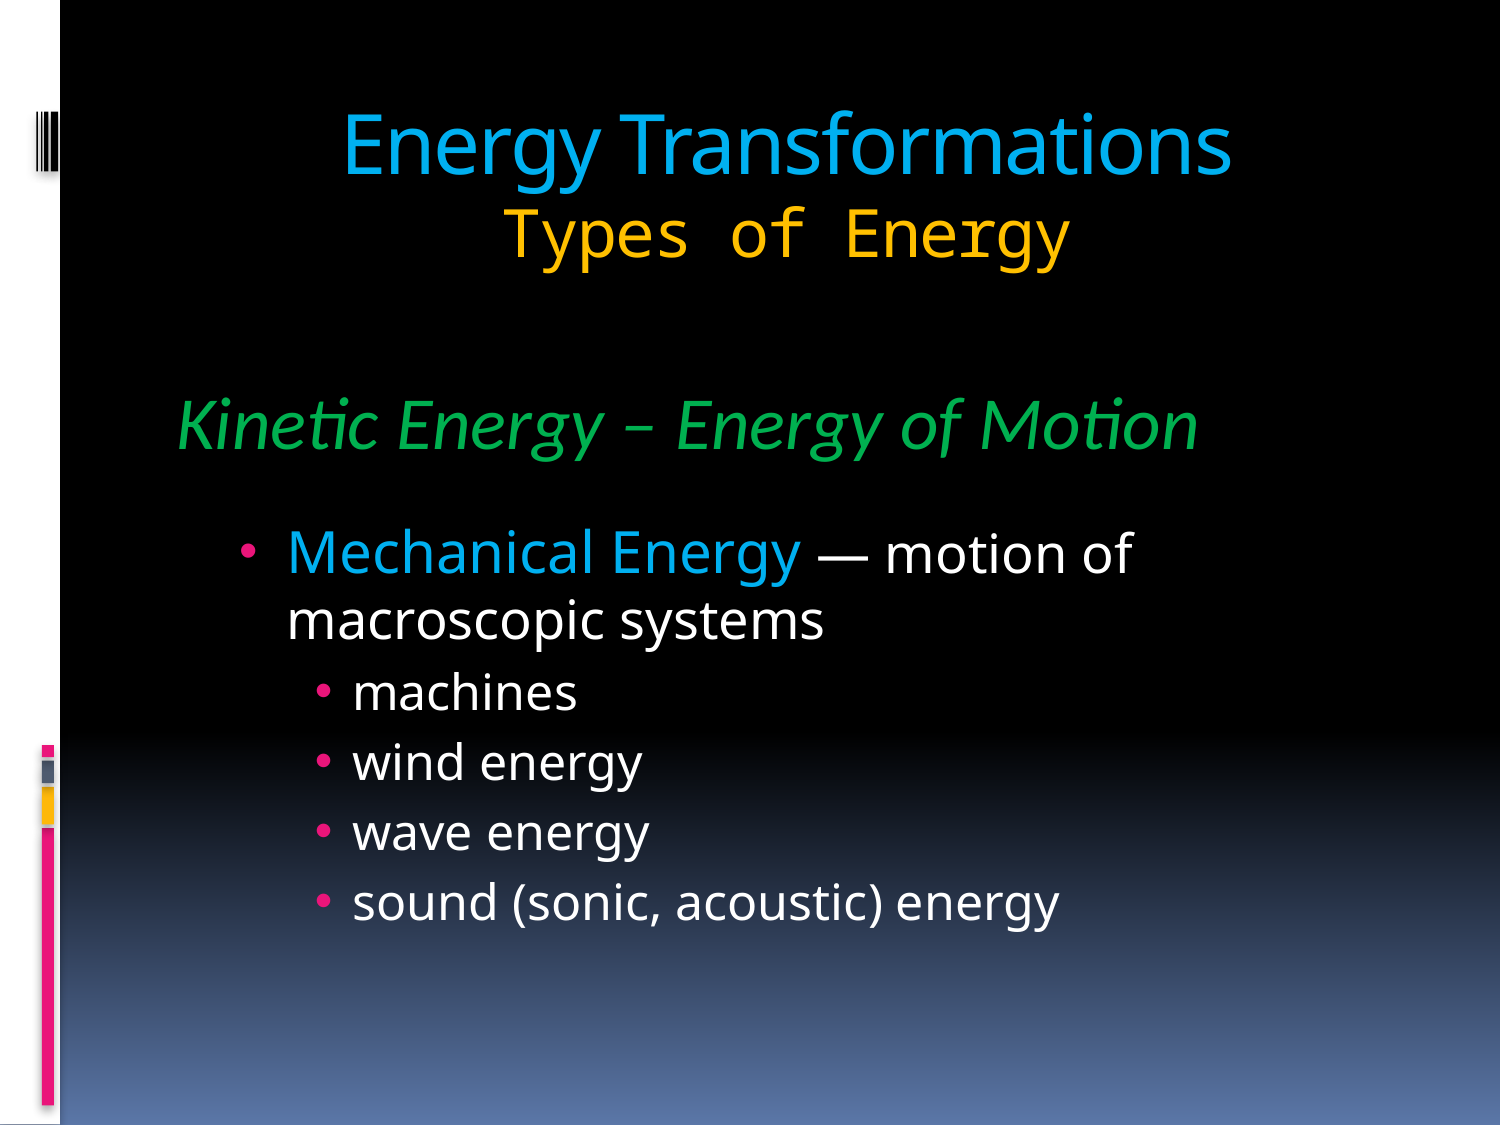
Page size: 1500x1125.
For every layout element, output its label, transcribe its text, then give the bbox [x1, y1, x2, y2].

list Kinetic Energy – Energy of Motion Mechanical Energy — motion of macroscopic systems machines wind energy wave energy sound (sonic, acoustic) energy [150, 292, 1425, 1043]
title Energy Transformations Types of Energy [150, 83, 1425, 234]
